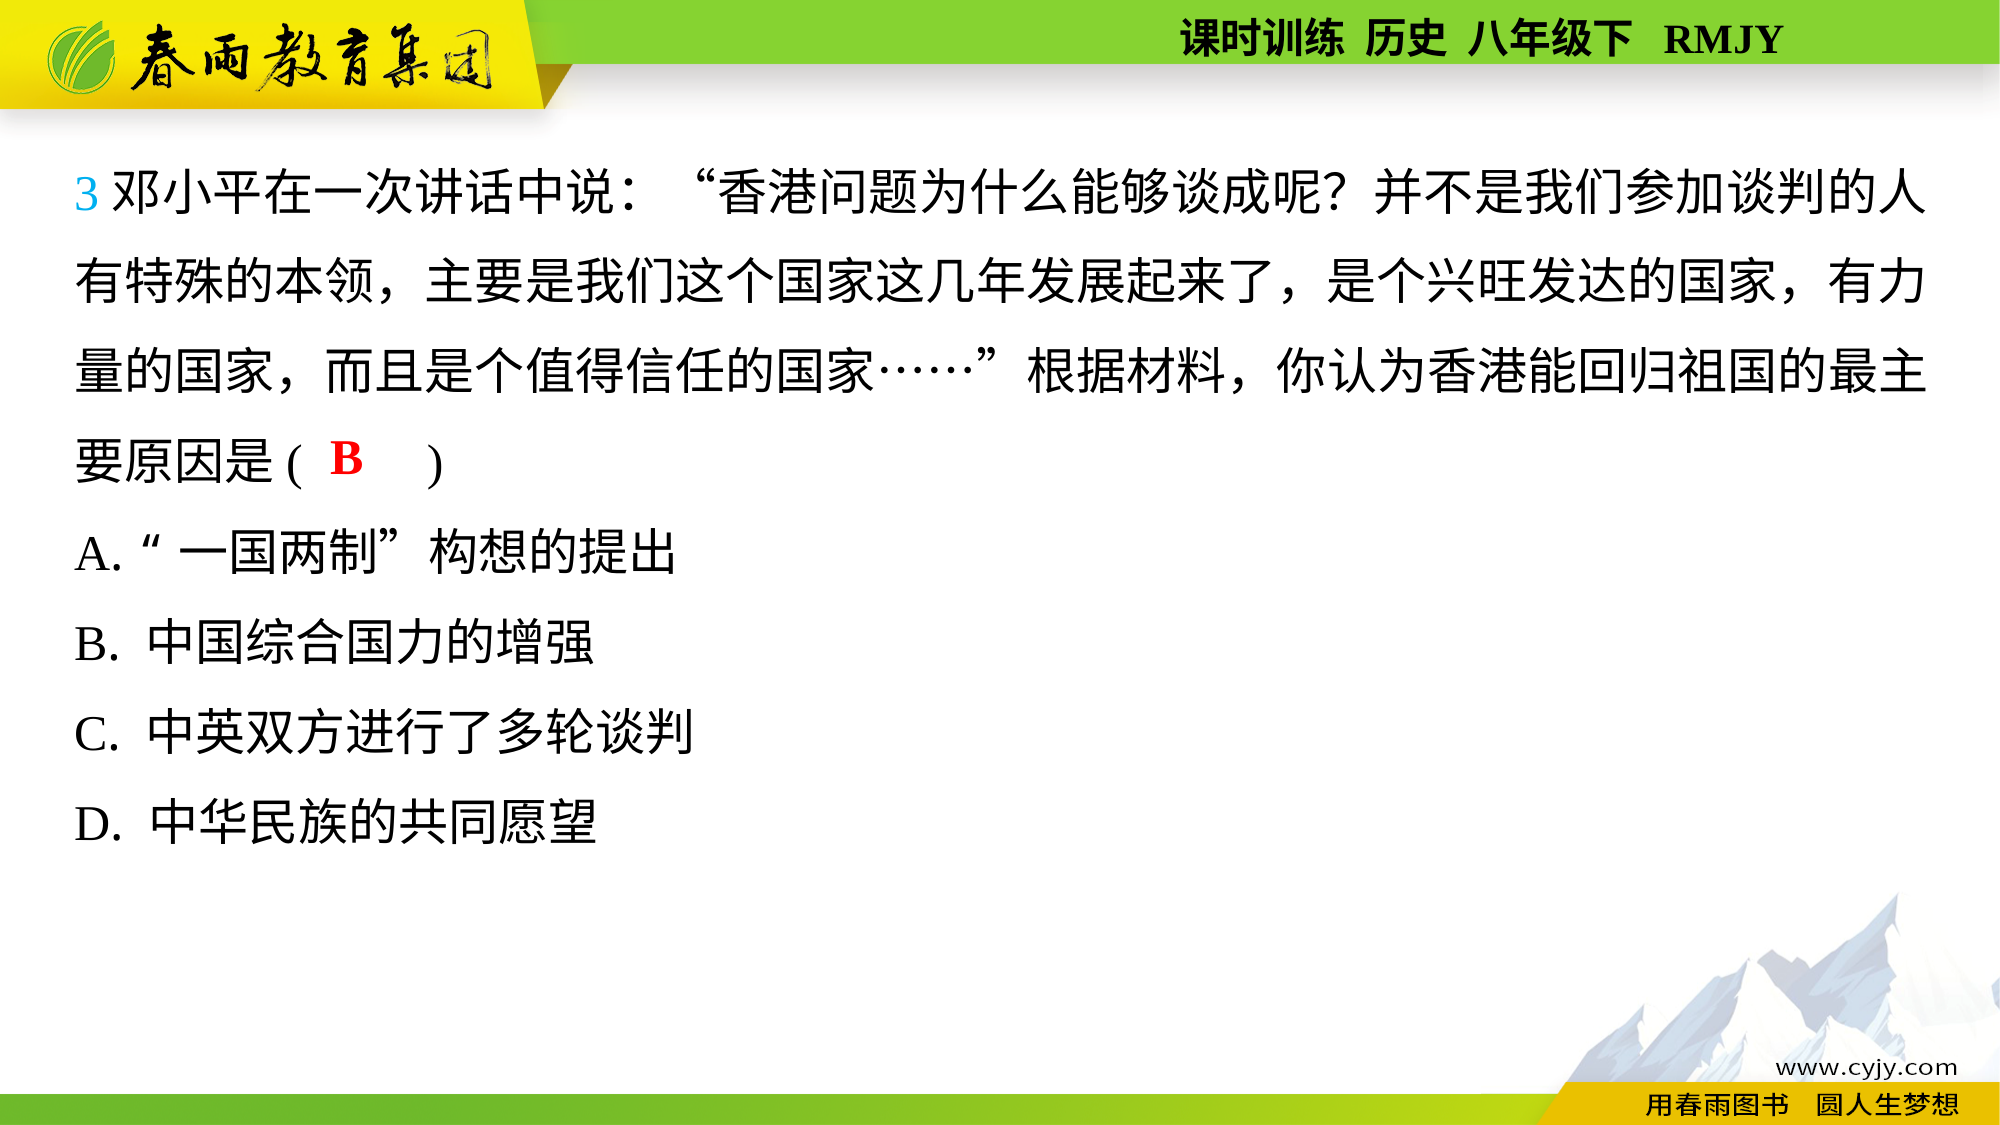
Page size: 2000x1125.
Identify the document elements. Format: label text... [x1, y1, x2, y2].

text_box B [315, 417, 379, 493]
list 3邓小平在一次讲话中说：“香港问题为什么能够谈成呢？并不是我们参加谈判的人有特殊的本领，主要是我们这个国家这几年发展起来了，是个兴旺发达的国家，有力量的国家，而且是个值得信任的国家……”根据材料，你认为香港能回归祖国的最主要原因是( ) A. “一国两制”构想的提出 B. 中国综合国力的增强 C. 中英双方进行了多轮谈判 D. 中华民族的共同愿望 [59, 122, 1944, 854]
picture [0, 0, 2000, 1125]
